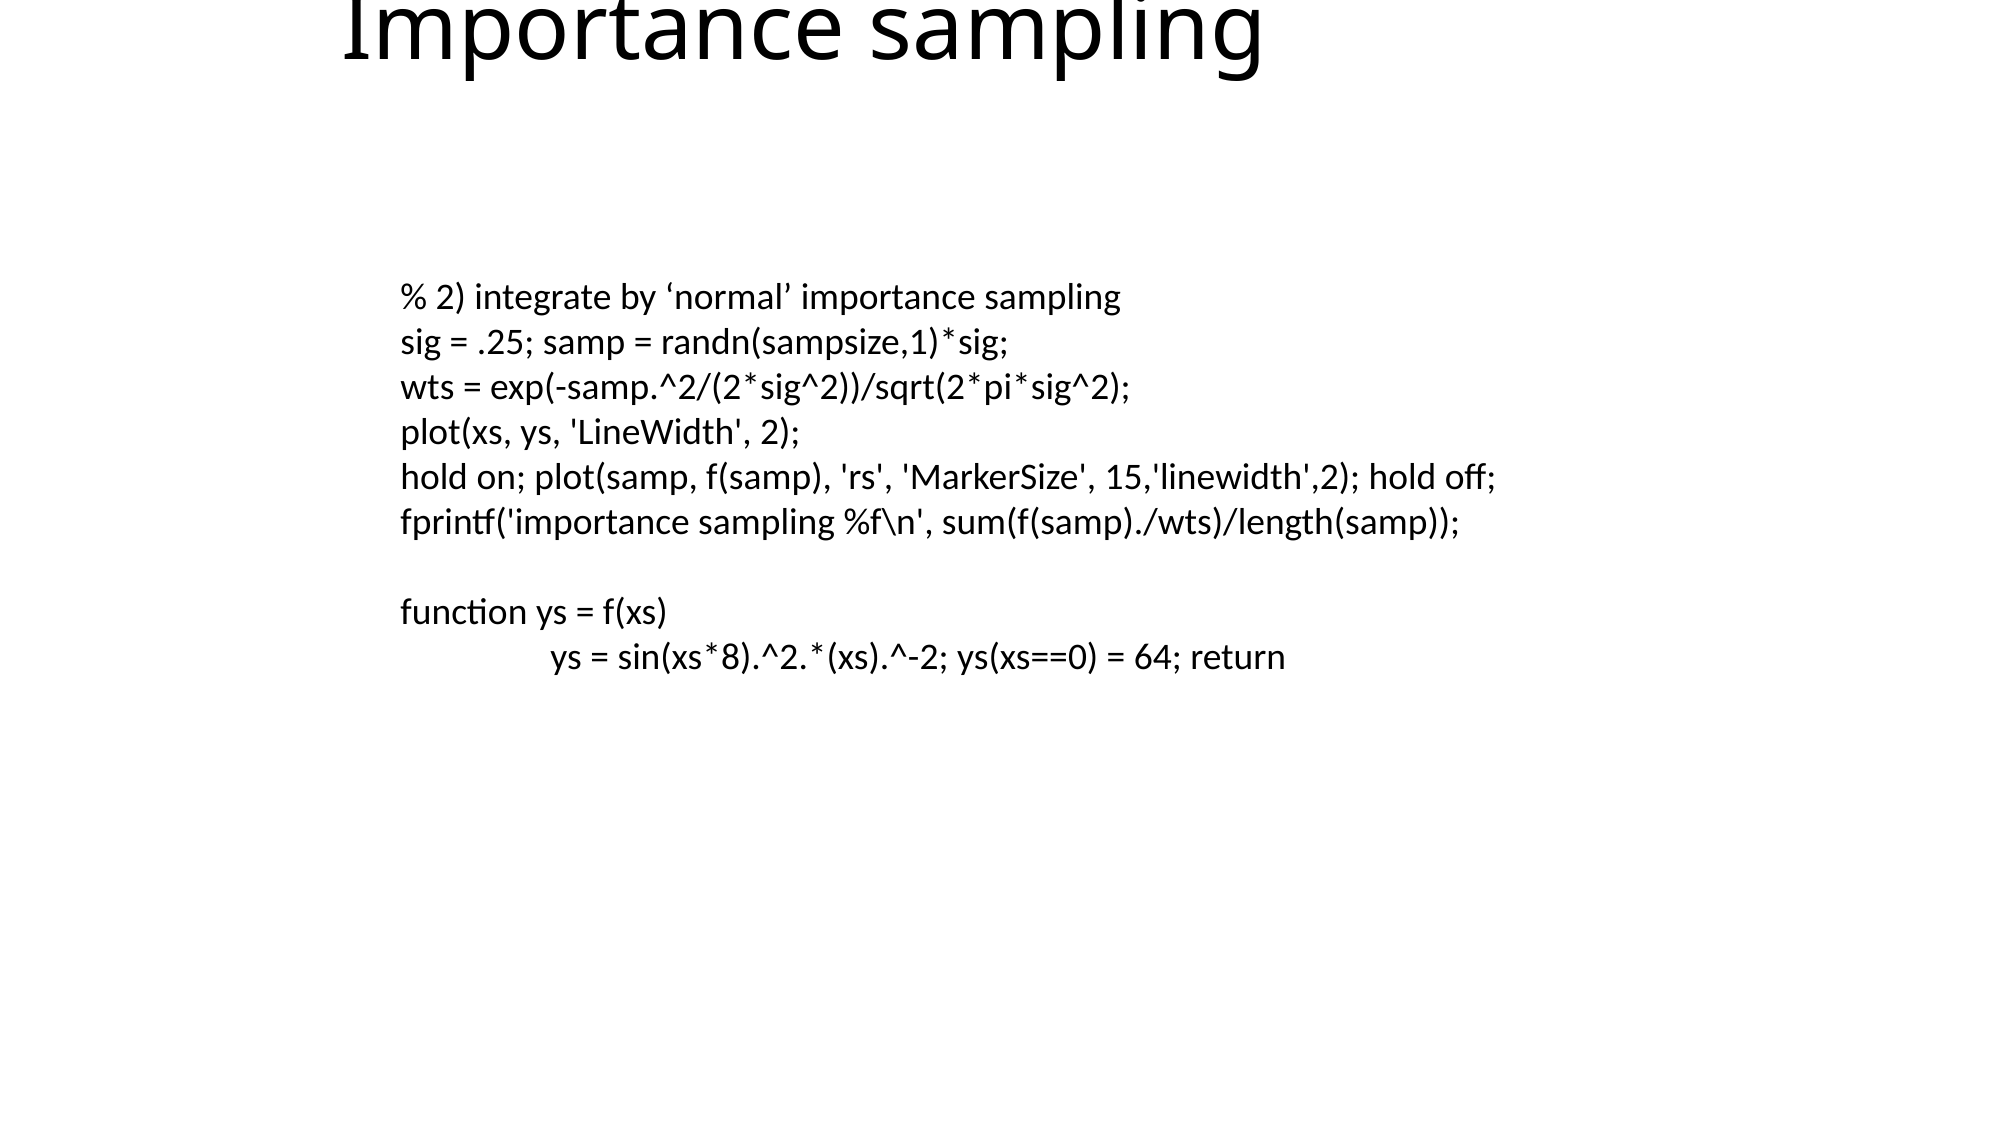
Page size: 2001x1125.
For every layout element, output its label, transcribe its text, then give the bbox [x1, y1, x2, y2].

title Importance sampling [326, 0, 1677, 124]
text_box % 2) integrate by ‘normal’ importance sampling sig = .25; samp = randn(sampsize,1)*sig; wts = exp(-samp.^2/(2*sig^2))/sqrt(2*pi*sig^2); plot(xs, ys, 'LineWidth', 2); hold on; plot(samp, f(samp), 'rs', 'MarkerSize', 15,'linewidth',2); hold off; fprintf('importance sampling %f\n', sum(f(samp)./wts)/length(samp)); function ys = f(xs) ys = sin(xs*8).^2.*(xs).^-2; ys(xs==0) = 64; return [385, 219, 1638, 685]
